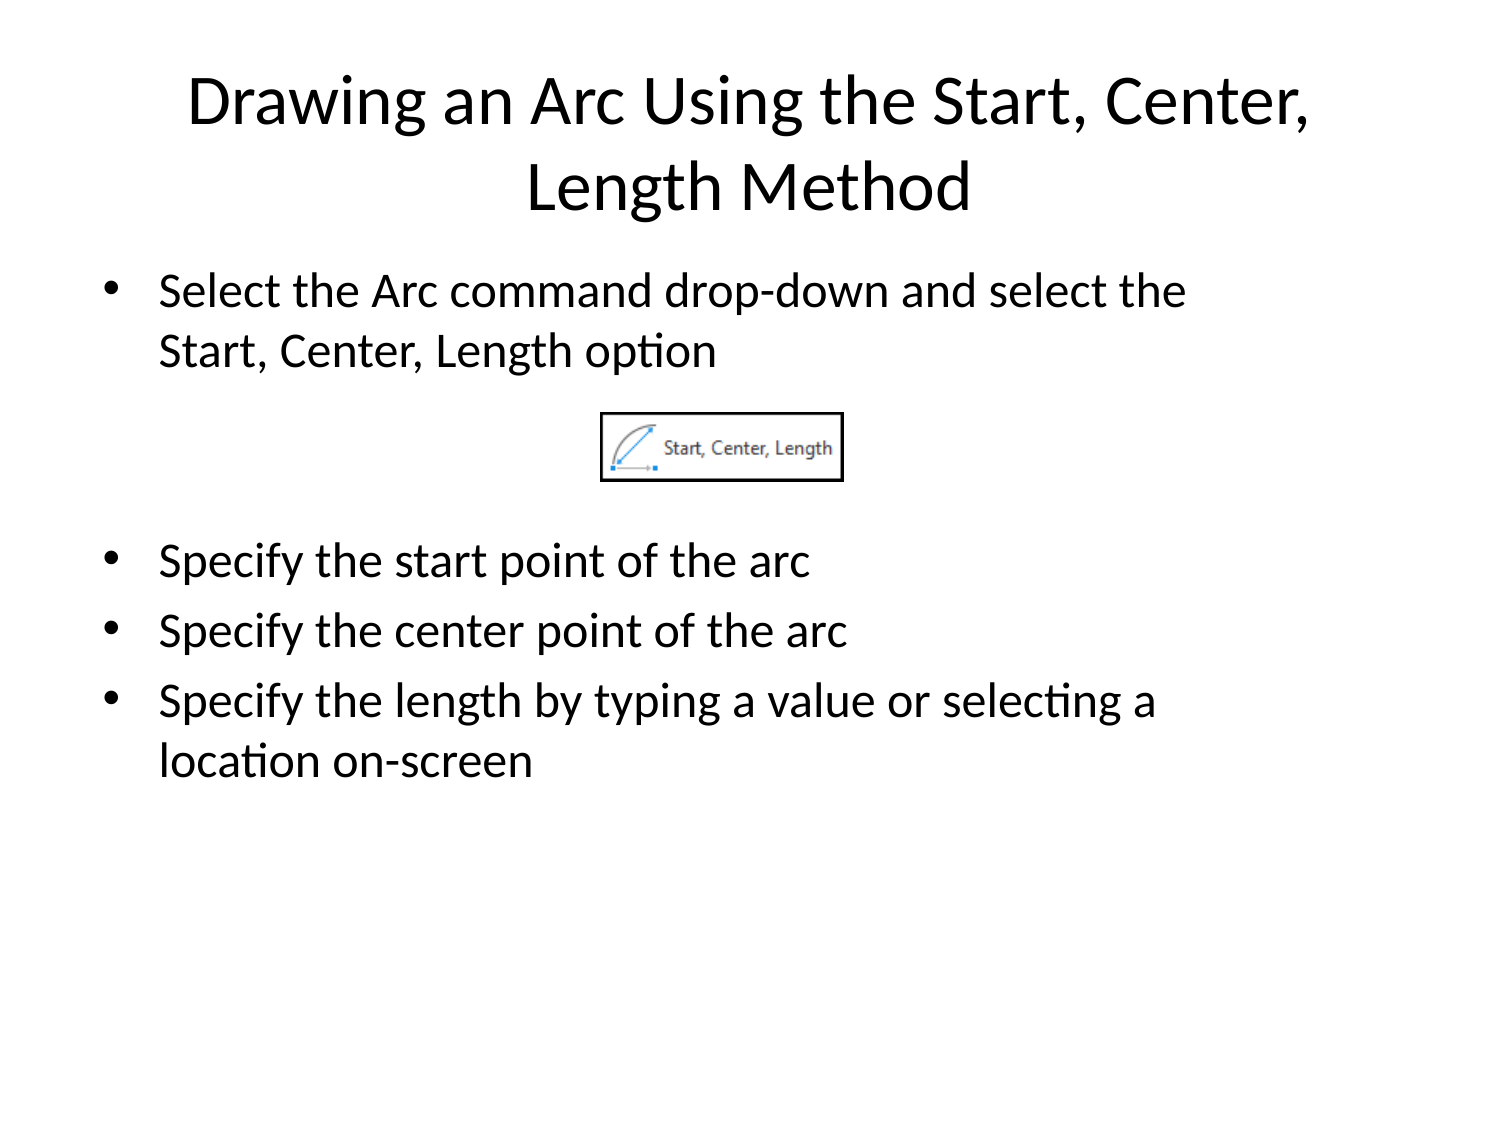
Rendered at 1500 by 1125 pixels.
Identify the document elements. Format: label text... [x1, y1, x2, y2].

list Select the Arc command drop-down and select the Start, Center, Length option Specify the start point of the arc Specify the center point of the arc Specify the length by typing a value or selecting a location on-screen [87, 249, 1313, 950]
picture [599, 412, 844, 482]
title Drawing an Arc Using the Start, Center, Length Method [75, 45, 1425, 233]
